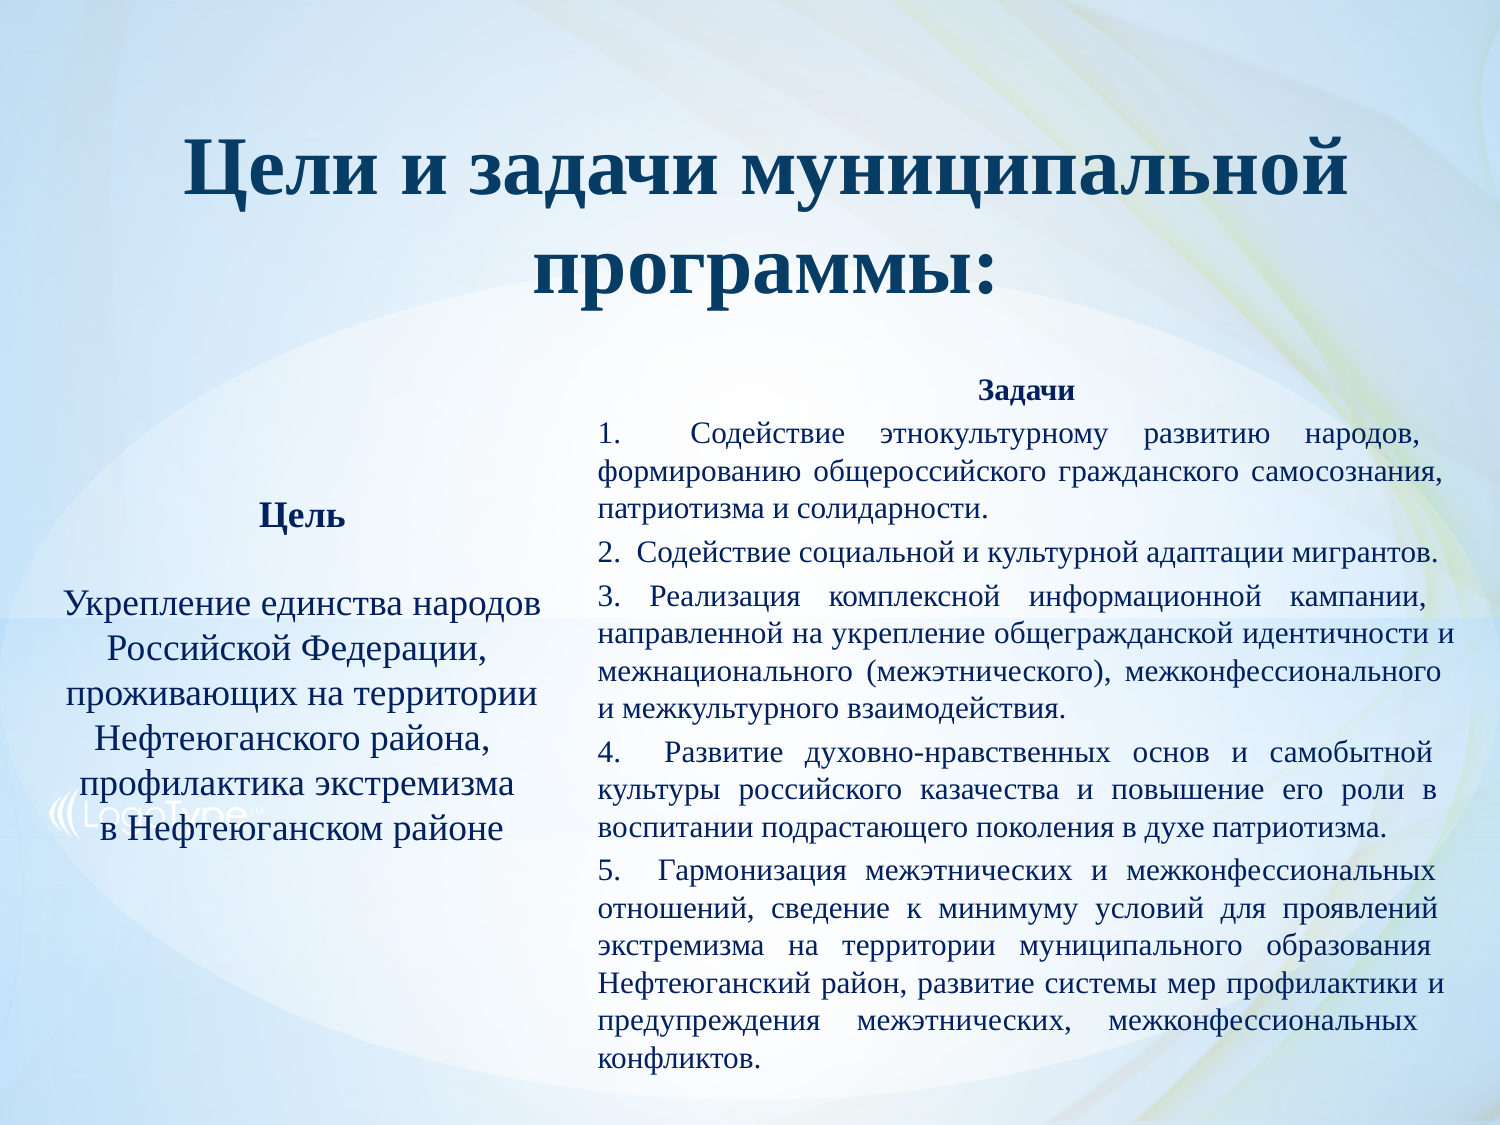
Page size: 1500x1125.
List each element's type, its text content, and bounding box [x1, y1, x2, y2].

text_box Цели и задачи муниципальной программы: [159, 90, 1375, 332]
text_box Цель Укрепление единства народов Российской Федерации, проживающих на территории Нефтеюганского района, профилактика экстремизма в Нефтеюганском районе [42, 479, 562, 858]
text_box Задачи 1. Содействие этнокультурному развитию народов, формированию общероссийского гражданского самосознания, патриотизма и солидарности. 2. Содействие социальной и культурной адаптации мигрантов. 3. Реализация комплексной информационной кампании, направленной на укрепление общегражданской идентичности и межнационального (межэтнического), межконфессионального и межкультурного взаимодействия. 4. Развитие духовно-нравственных основ и самобытной культуры российского казачества и повышение его роли в воспитании подрастающего поколения в духе патриотизма. 5. Гармонизация межэтнических и межконфессиональных отношений, сведение к минимуму условий для проявлений экстремизма на территории муниципального образования Нефтеюганский район, развитие системы мер профилактики и предупреждения межэтнических, межконфессиональных конфликтов. [582, 361, 1471, 1082]
picture [49, 786, 264, 840]
